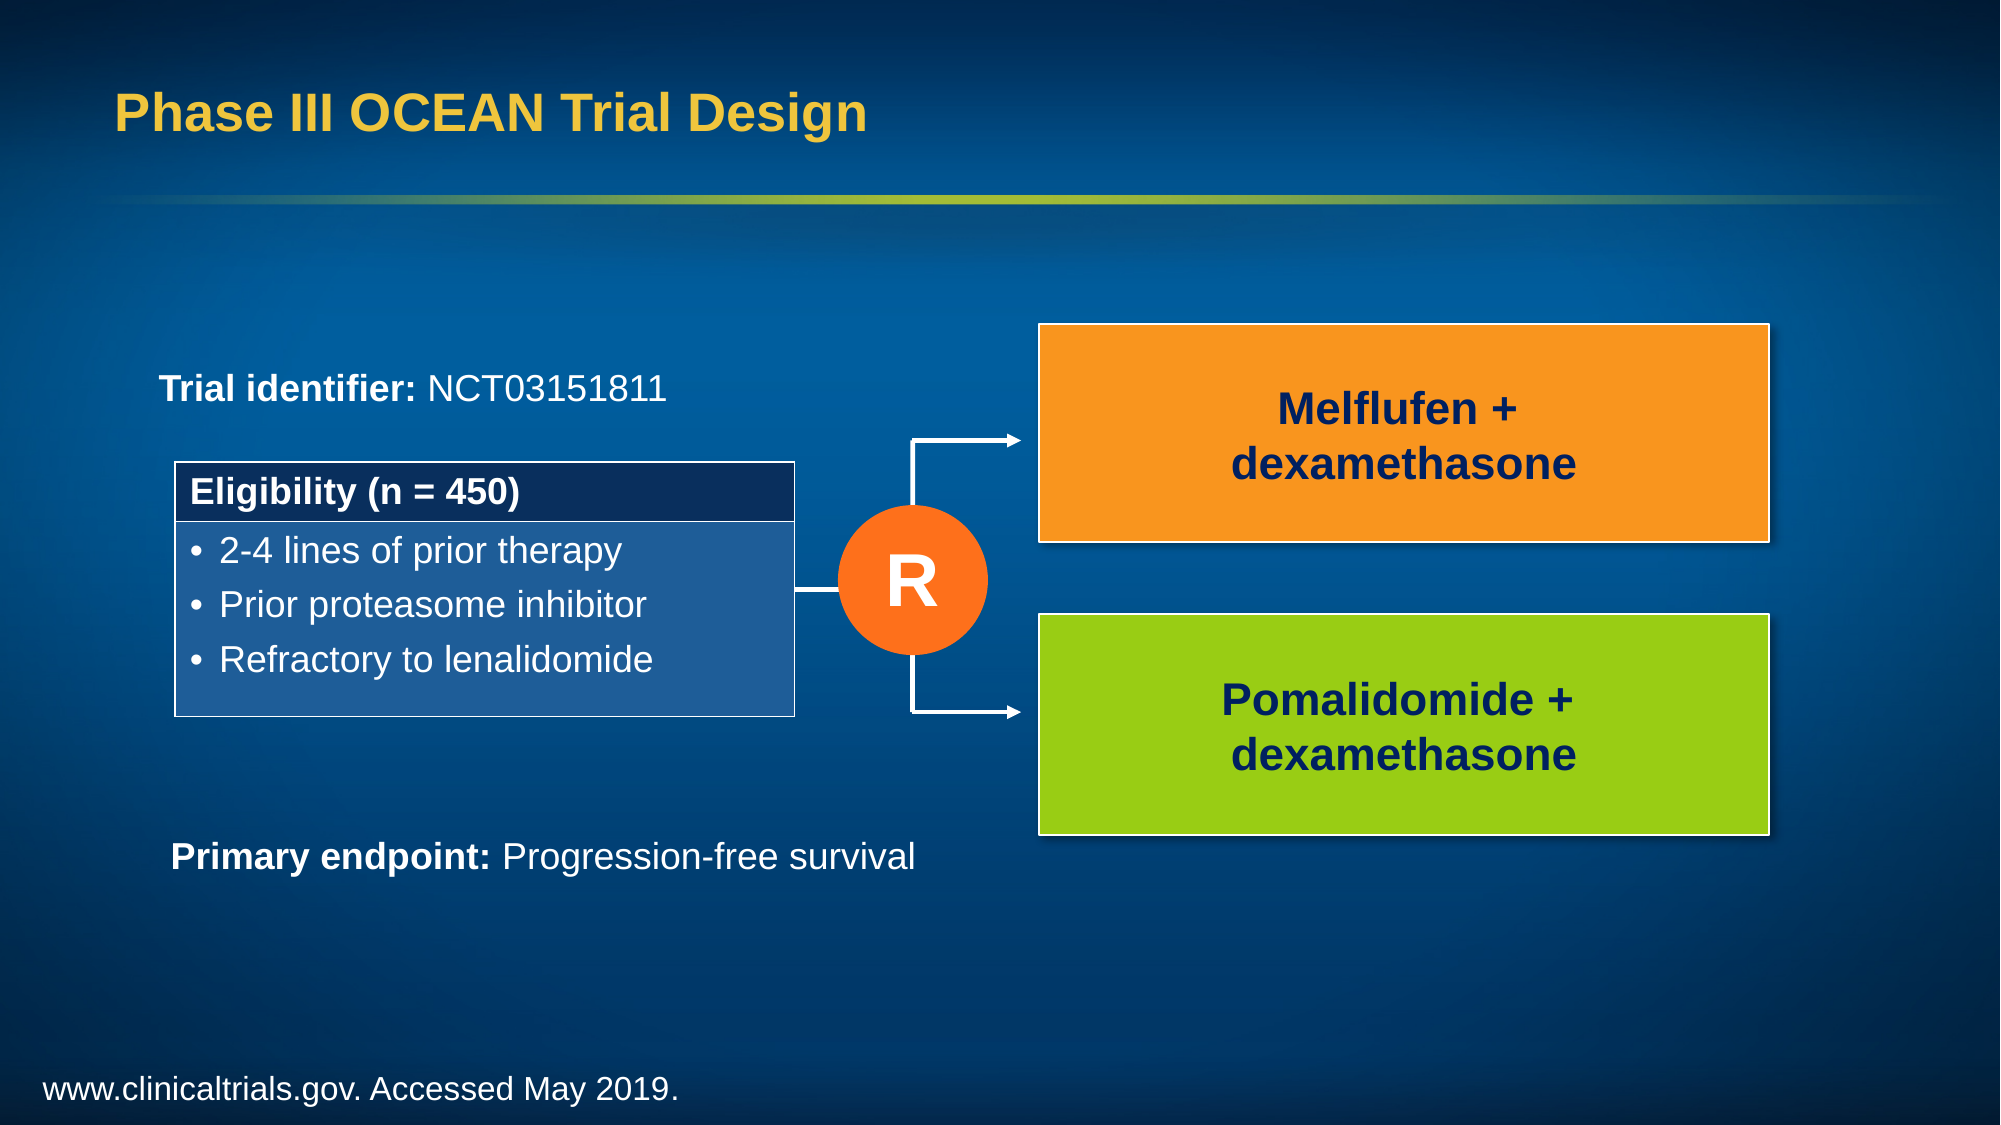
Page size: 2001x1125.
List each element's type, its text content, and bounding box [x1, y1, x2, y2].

text_box www.clinicaltrials.gov. Accessed May 2019. [12, 1042, 1813, 1123]
text_box Trial identifier: NCT03151811 [143, 356, 683, 417]
picture [0, 0, 2000, 1125]
text_box Primary endpoint: Progression-free survival [155, 824, 1546, 885]
text_box Pomalidomide + dexamethasone [1038, 614, 1770, 836]
text_box Melflufen + dexamethasone [1038, 324, 1770, 543]
title Phase III OCEAN Trial Design [99, 15, 1900, 204]
table_cell 2-4 lines of prior therapy Prior proteasome inhibitor Refractory to lenalidomide [176, 522, 794, 716]
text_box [837, 504, 989, 656]
table_header Eligibility (n = 450) [176, 463, 794, 521]
